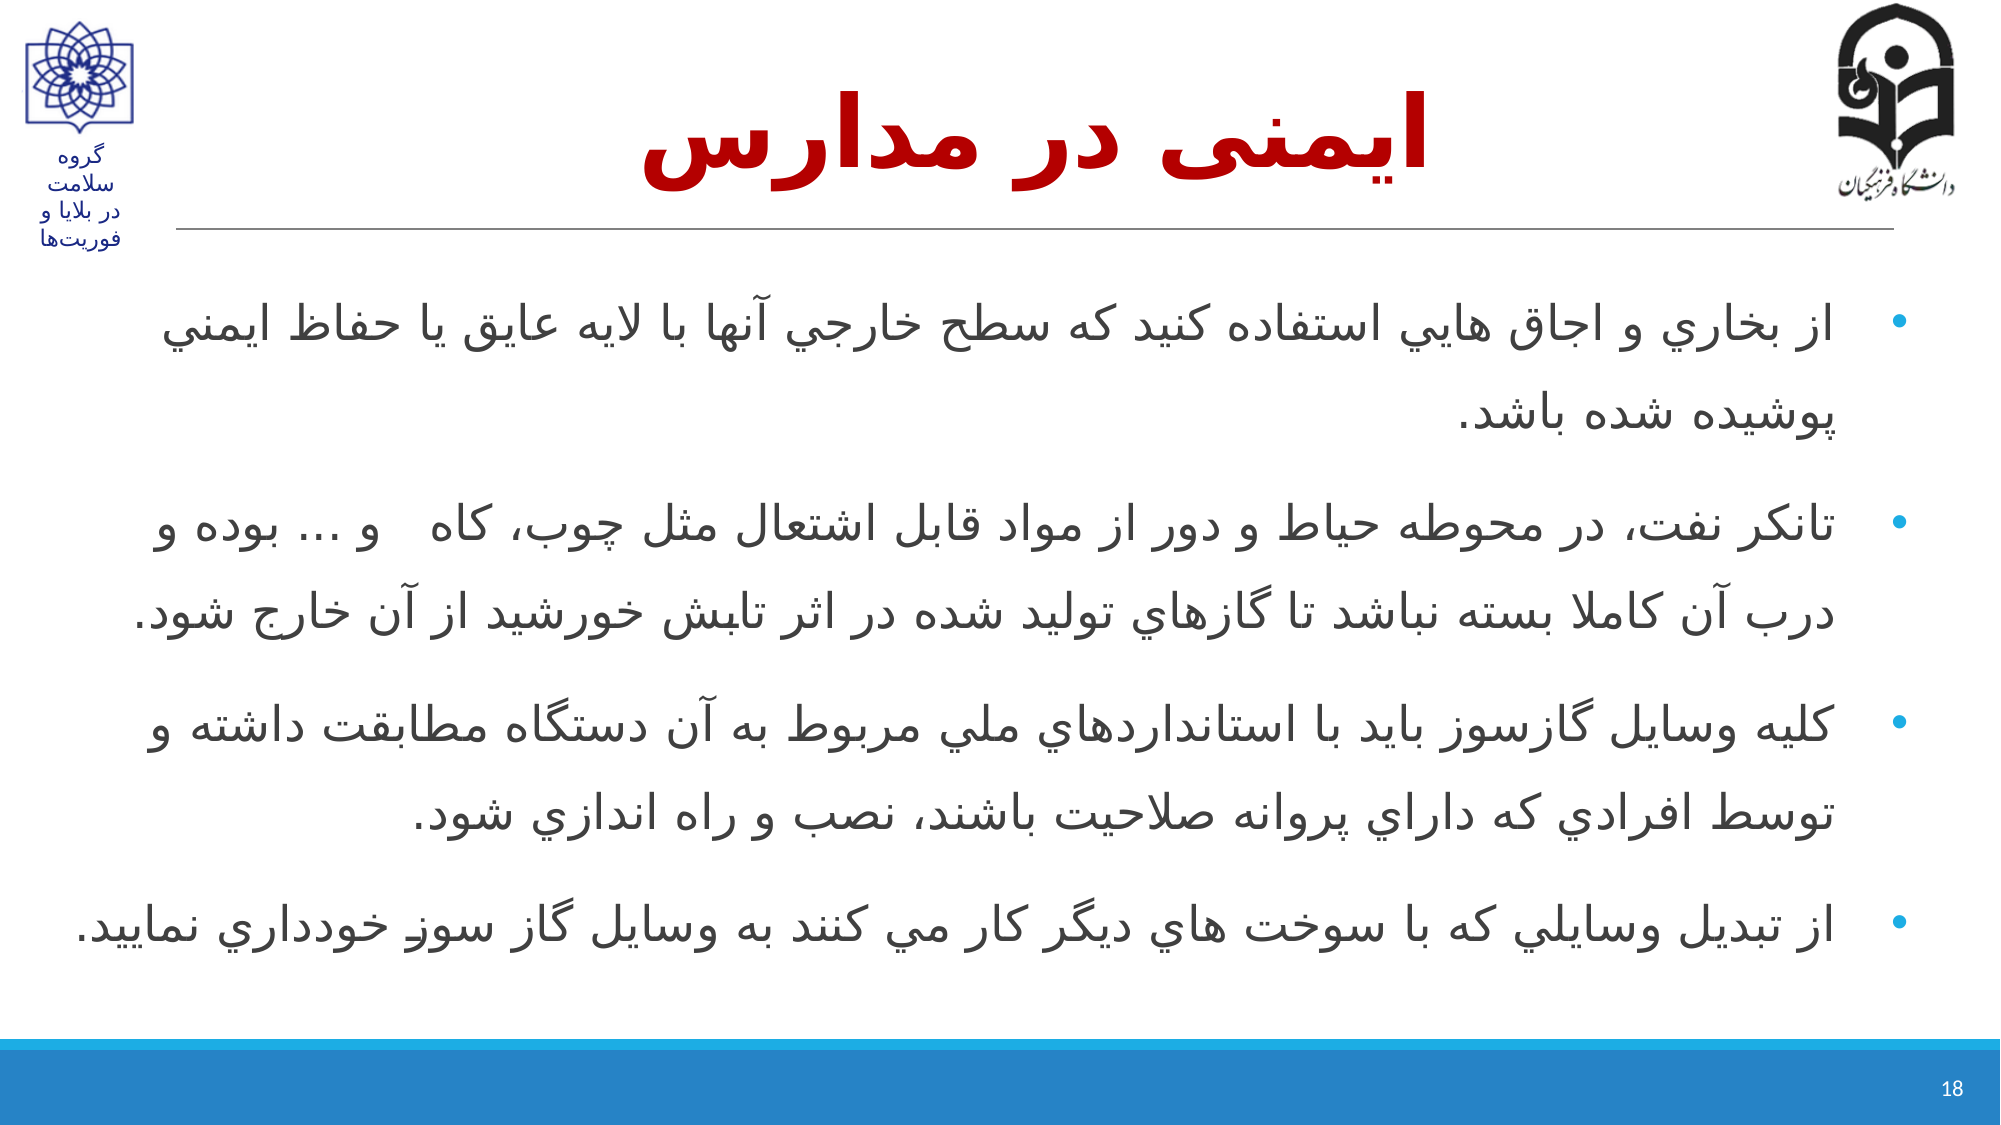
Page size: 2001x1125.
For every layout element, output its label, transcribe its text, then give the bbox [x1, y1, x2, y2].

picture [1792, 0, 2000, 208]
picture [21, 18, 140, 137]
title ایمنی در مدارس [177, 47, 1895, 227]
list از بخاري و اجاق هايي استفاده كنيد كه سطح خارجي آنها با لايه عايق يا حفاظ ايمني پوشيده شده باشد. تانكر نفت، در محوطه حياط و دور از مواد قابل اشتعال مثل چوب، كاه و ... بوده و درب آن كاملا بسته نباشد تا گازهاي توليد شده در اثر تابش خورشيد از آن خارج شود. كليه وسايل گازسوز بايد با استانداردهاي ملي مربوط به آن دستگاه مطابقت داشته و توسط افرادي كه داراي پروانه صلاحيت باشند، نصب و راه اندازي شود. از تبديل وسايلي كه با سوخت هاي ديگر كار مي كنند به وسايل گاز سوز خودداري نماييد. [62, 254, 1946, 1047]
slide_number 18 [1910, 1054, 1980, 1120]
